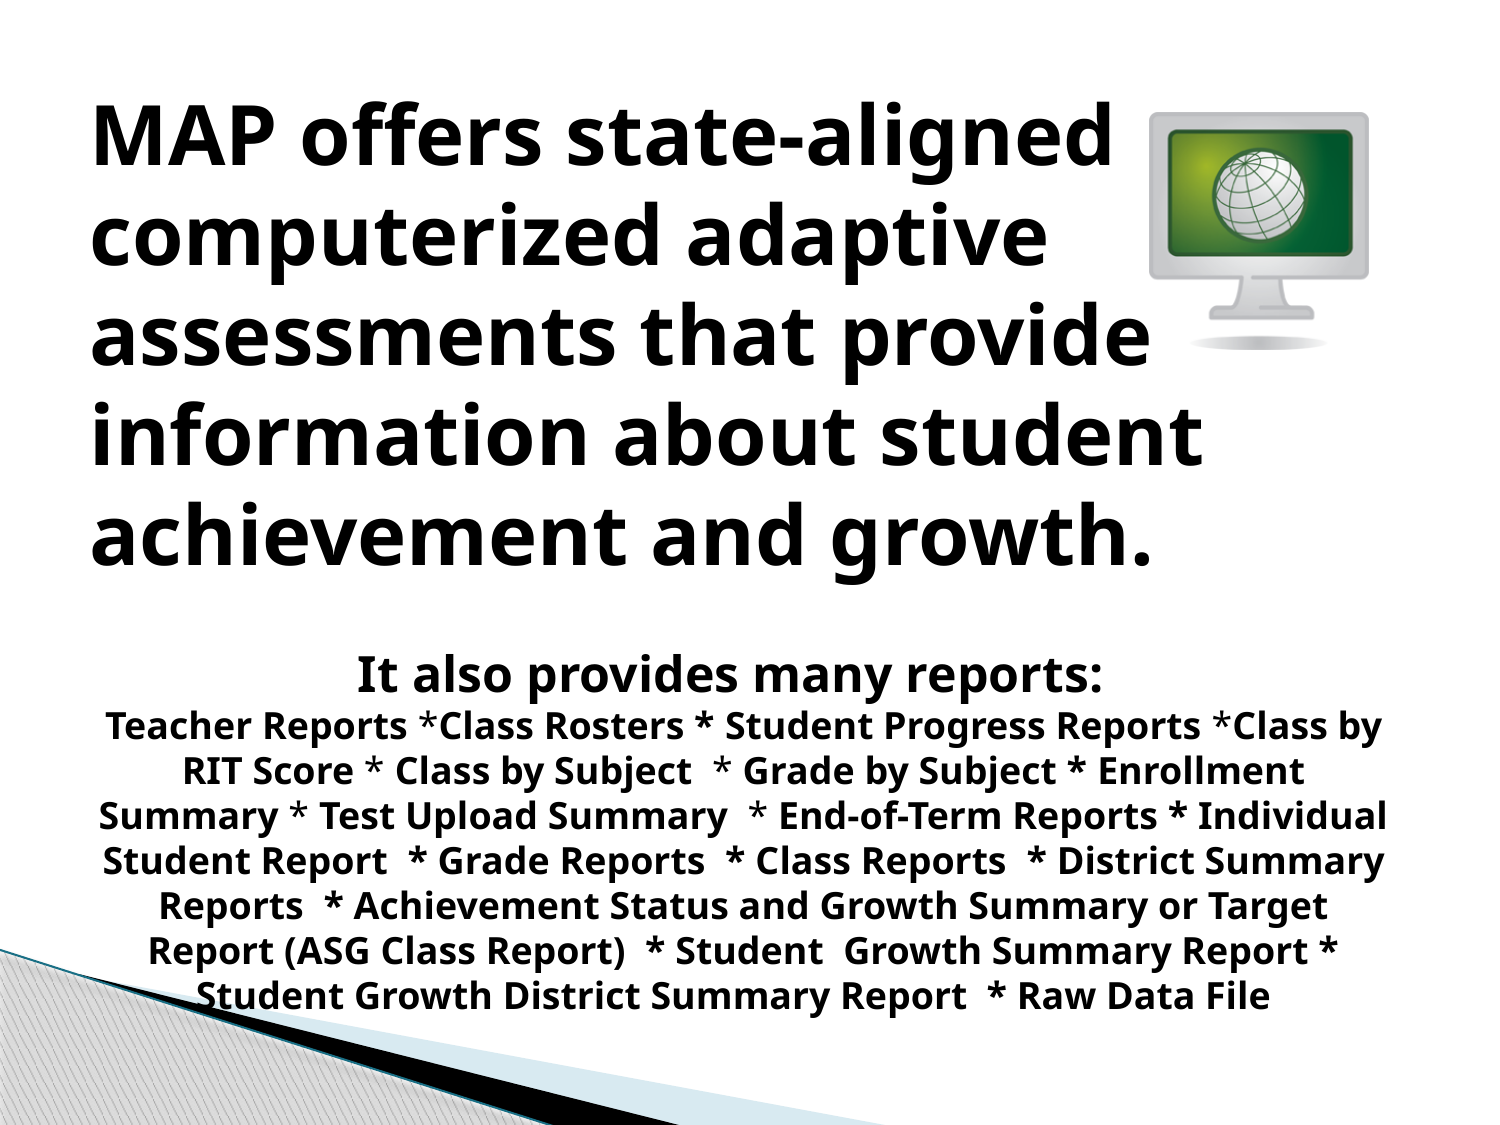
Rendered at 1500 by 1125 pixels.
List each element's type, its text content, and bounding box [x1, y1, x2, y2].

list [1149, 112, 1369, 351]
text_box MAP offers state-aligned computerized adaptive assessments that provide information about student achievement and growth. It also provides many reports: Teacher Reports *Class Rosters * Student Progress Reports *Class by RIT Score * Class by Subject * Grade by Subject * Enrollment Summary * Test Upload Summary * End-of-Term Reports * Individual Student Report * Grade Reports * Class Reports * District Summary Reports * Achievement Status and Growth Summary or Target Report (ASG Class Report) * Student Growth Summary Report * Student Growth District Summary Report * Raw Data File [74, 75, 1413, 1115]
